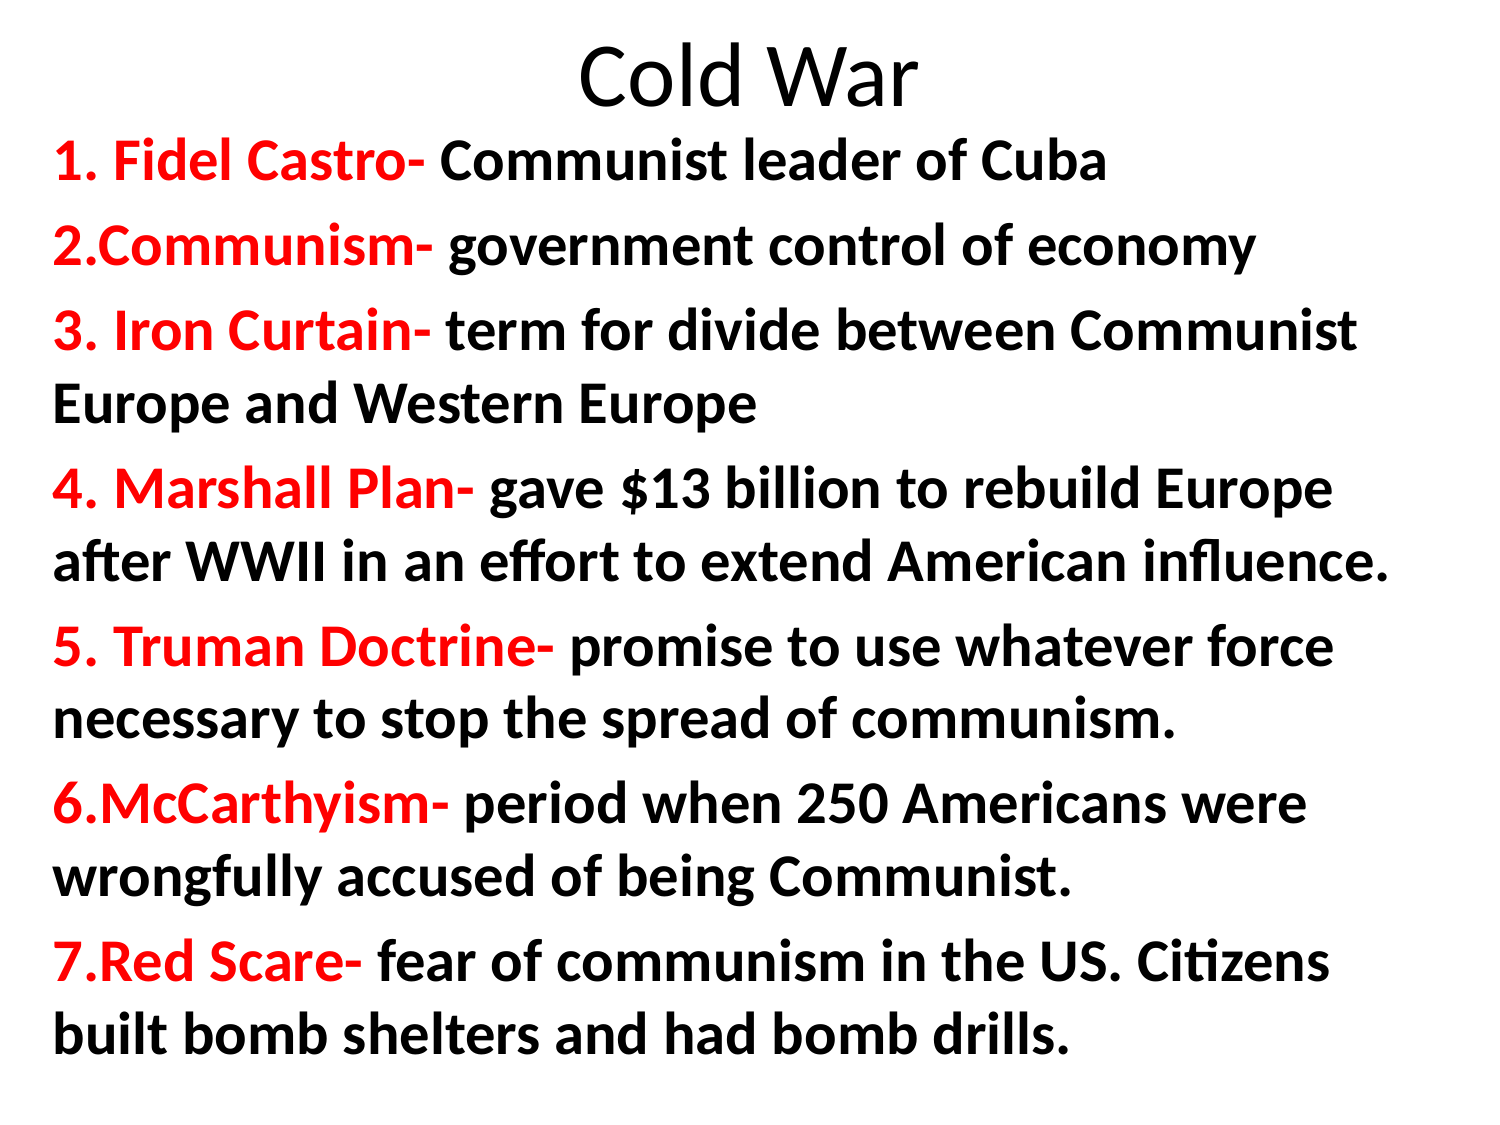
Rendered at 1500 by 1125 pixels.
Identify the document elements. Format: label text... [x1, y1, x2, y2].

title Cold War [75, 4, 1425, 112]
list 1. Fidel Castro- Communist leader of Cuba 2.Communism- government control of economy 3. Iron Curtain- term for divide between Communist Europe and Western Europe 4. Marshall Plan- gave $13 billion to rebuild Europe after WWII in an effort to extend American influence. 5. Truman Doctrine- promise to use whatever force necessary to stop the spread of communism. 6.McCarthyism- period when 250 Americans were wrongfully accused of being Communist. 7.Red Scare- fear of communism in the US. Citizens built bomb shelters and had bomb drills. [37, 112, 1450, 1088]
